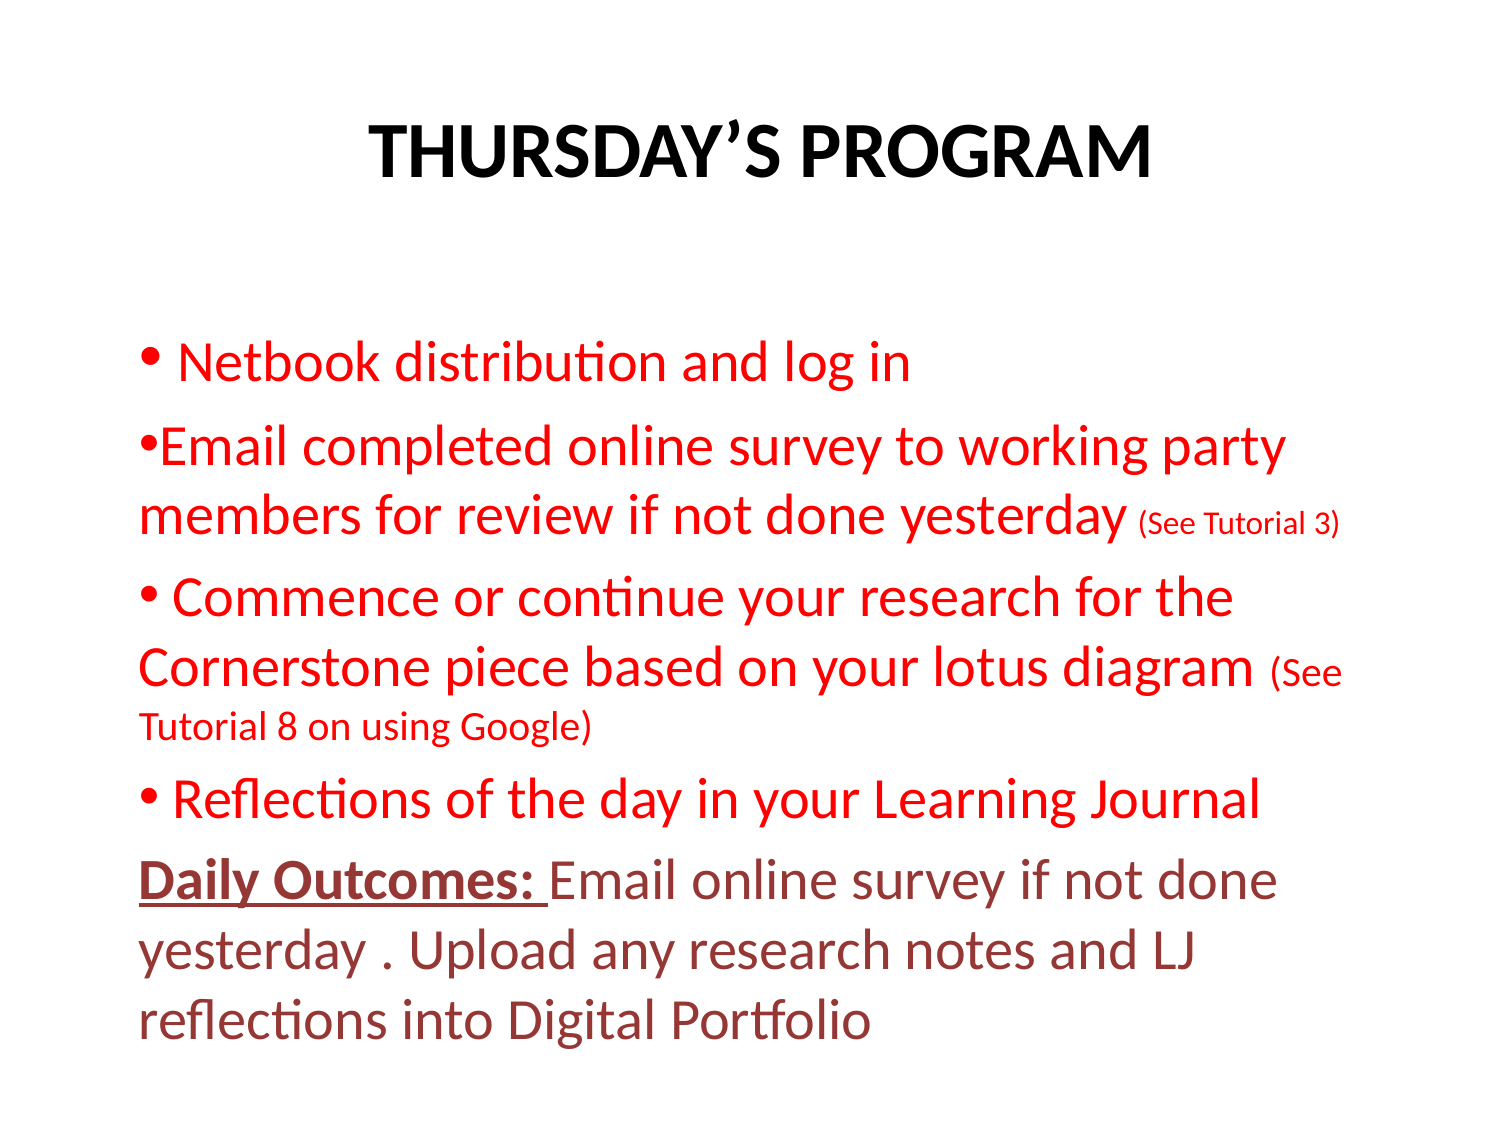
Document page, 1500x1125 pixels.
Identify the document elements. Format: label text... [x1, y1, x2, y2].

list Netbook distribution and log in Email completed online survey to working party members for review if not done yesterday (See Tutorial 3) Commence or continue your research for the Cornerstone piece based on your lotus diagram (See Tutorial 8 on using Google) Reflections of the day in your Learning Journal Daily Outcomes: Email online survey if not done yesterday . Upload any research notes and LJ reflections into Digital Portfolio [123, 255, 1399, 1059]
title Thursday’s program [123, 90, 1399, 202]
